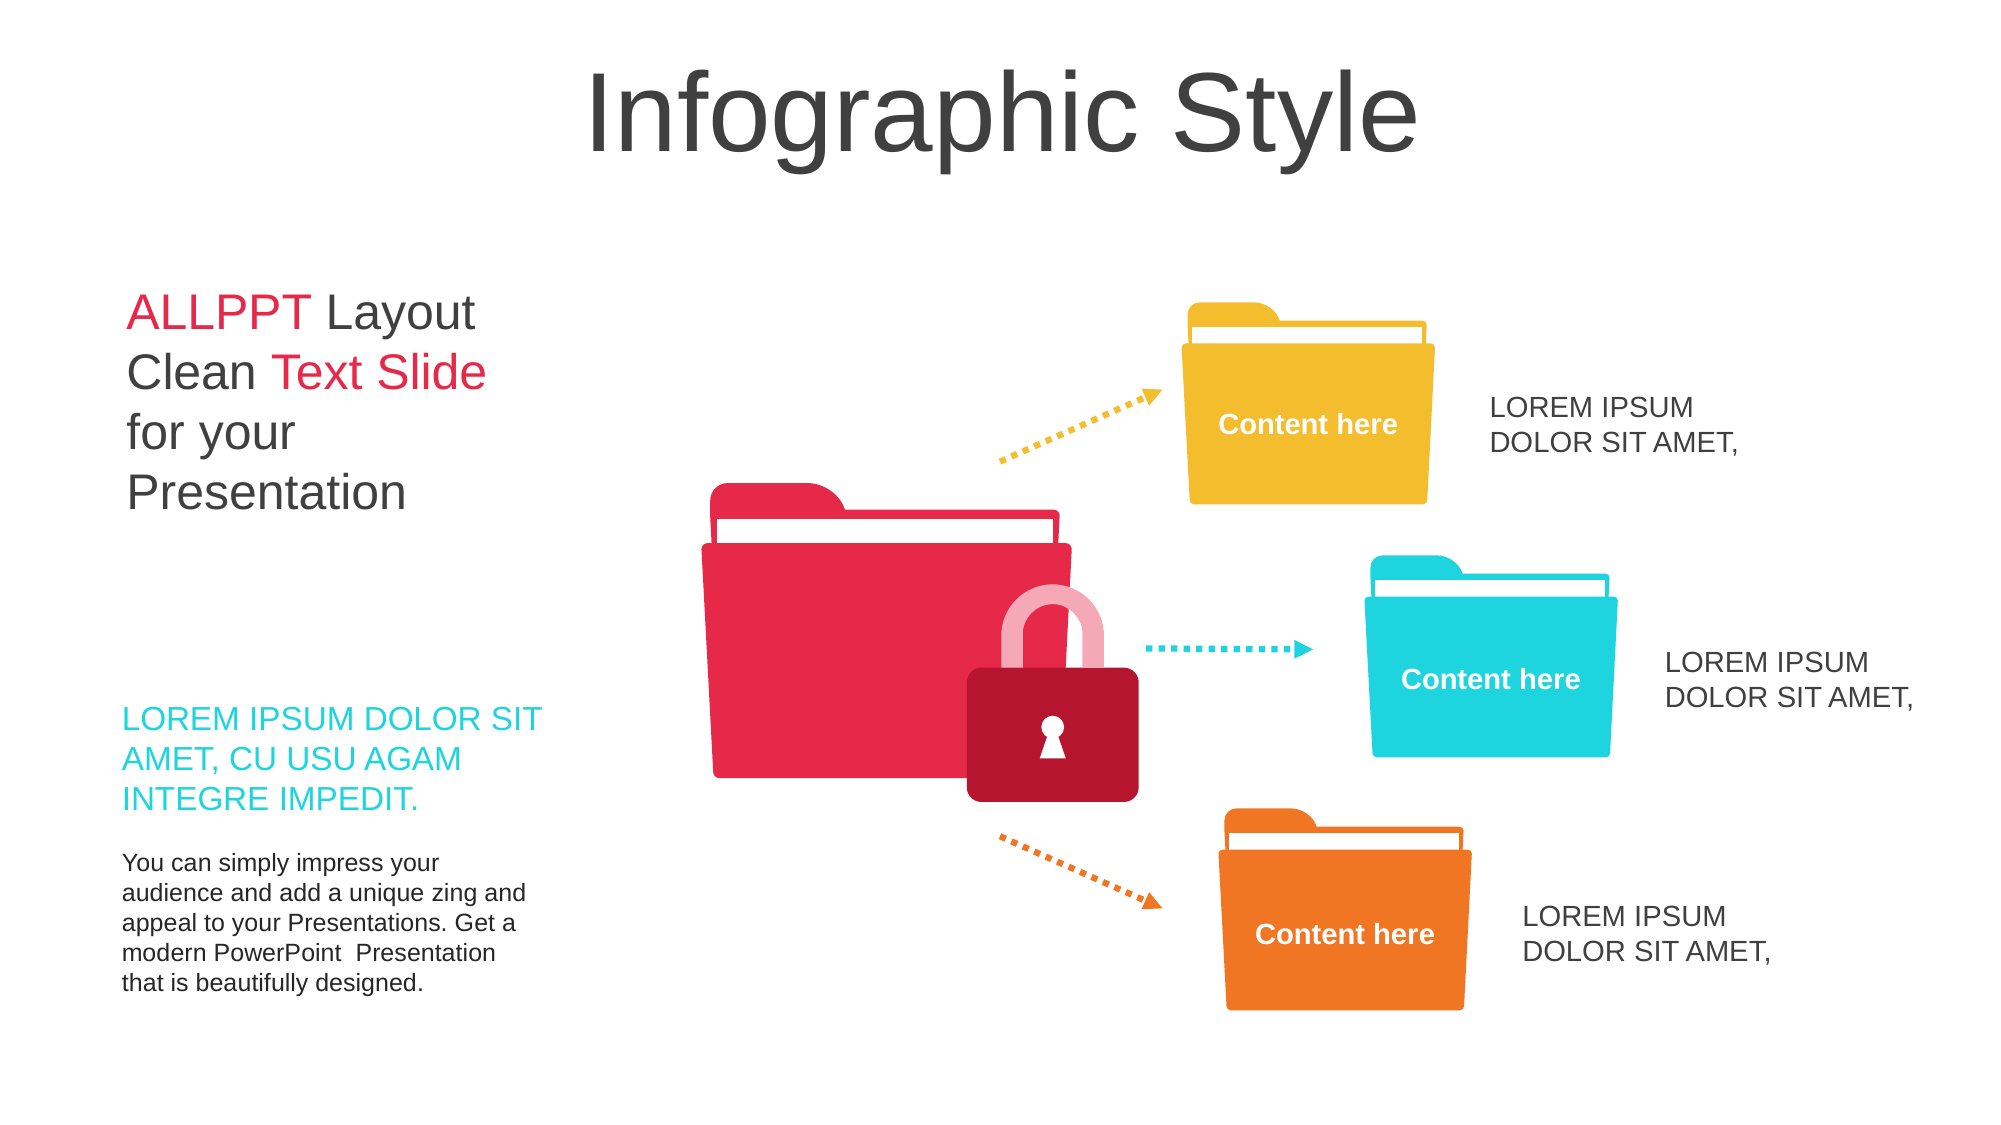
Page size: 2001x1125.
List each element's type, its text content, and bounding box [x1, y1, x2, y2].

text_box LOREM IPSUM DOLOR SIT AMET, [1474, 381, 1777, 466]
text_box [1364, 555, 1618, 758]
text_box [701, 483, 1072, 779]
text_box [966, 584, 1139, 802]
list Infographic Style [53, 55, 1952, 175]
text_box LOREM IPSUM DOLOR SIT AMET, [1649, 635, 1952, 721]
text_box LOREM IPSUM DOLOR SIT AMET, [1507, 889, 1810, 975]
text_box ALLPPT Layout Clean Text Slide for your Presentation [111, 272, 551, 528]
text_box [999, 389, 1163, 462]
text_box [1218, 808, 1472, 1011]
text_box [999, 836, 1163, 909]
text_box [107, 688, 559, 1006]
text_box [1181, 302, 1435, 505]
